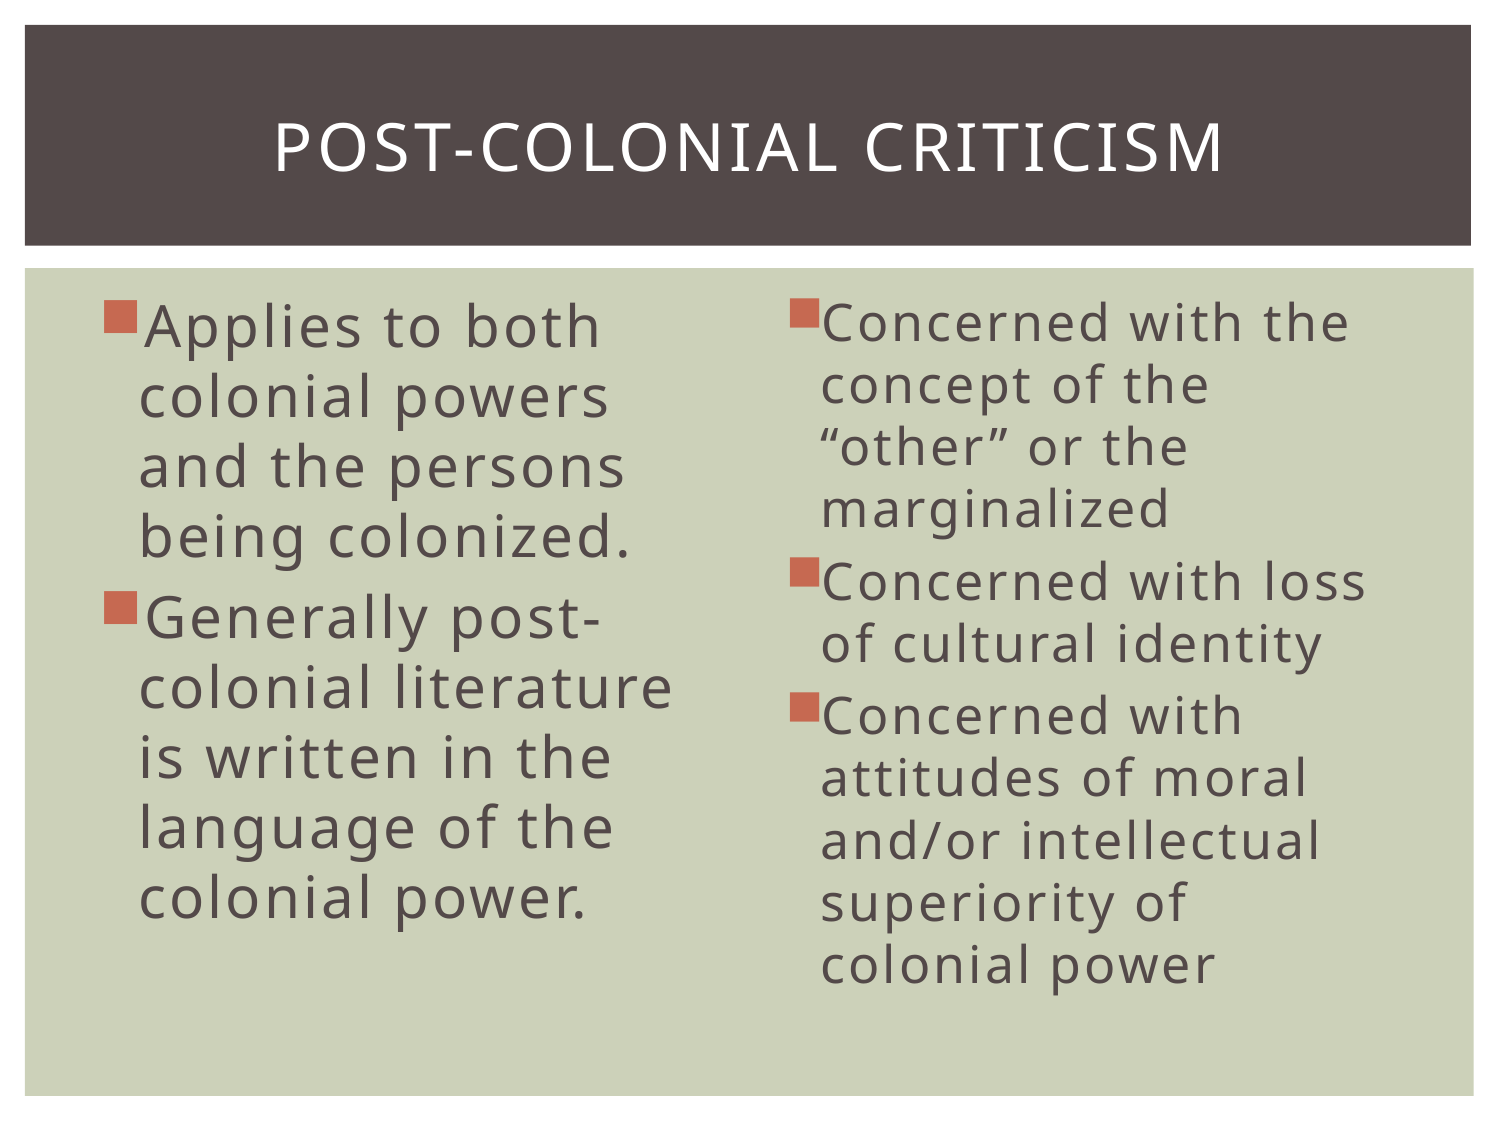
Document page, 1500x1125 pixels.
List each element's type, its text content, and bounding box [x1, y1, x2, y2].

list Applies to both colonial powers and the persons being colonized. Generally post-colonial literature is written in the language of the colonial power. [75, 281, 738, 1005]
title Post-colonial Criticism [62, 58, 1438, 232]
list Concerned with the concept of the “other” or the marginalized Concerned with loss of cultural identity Concerned with attitudes of moral and/or intellectual superiority of colonial power [762, 281, 1425, 1005]
